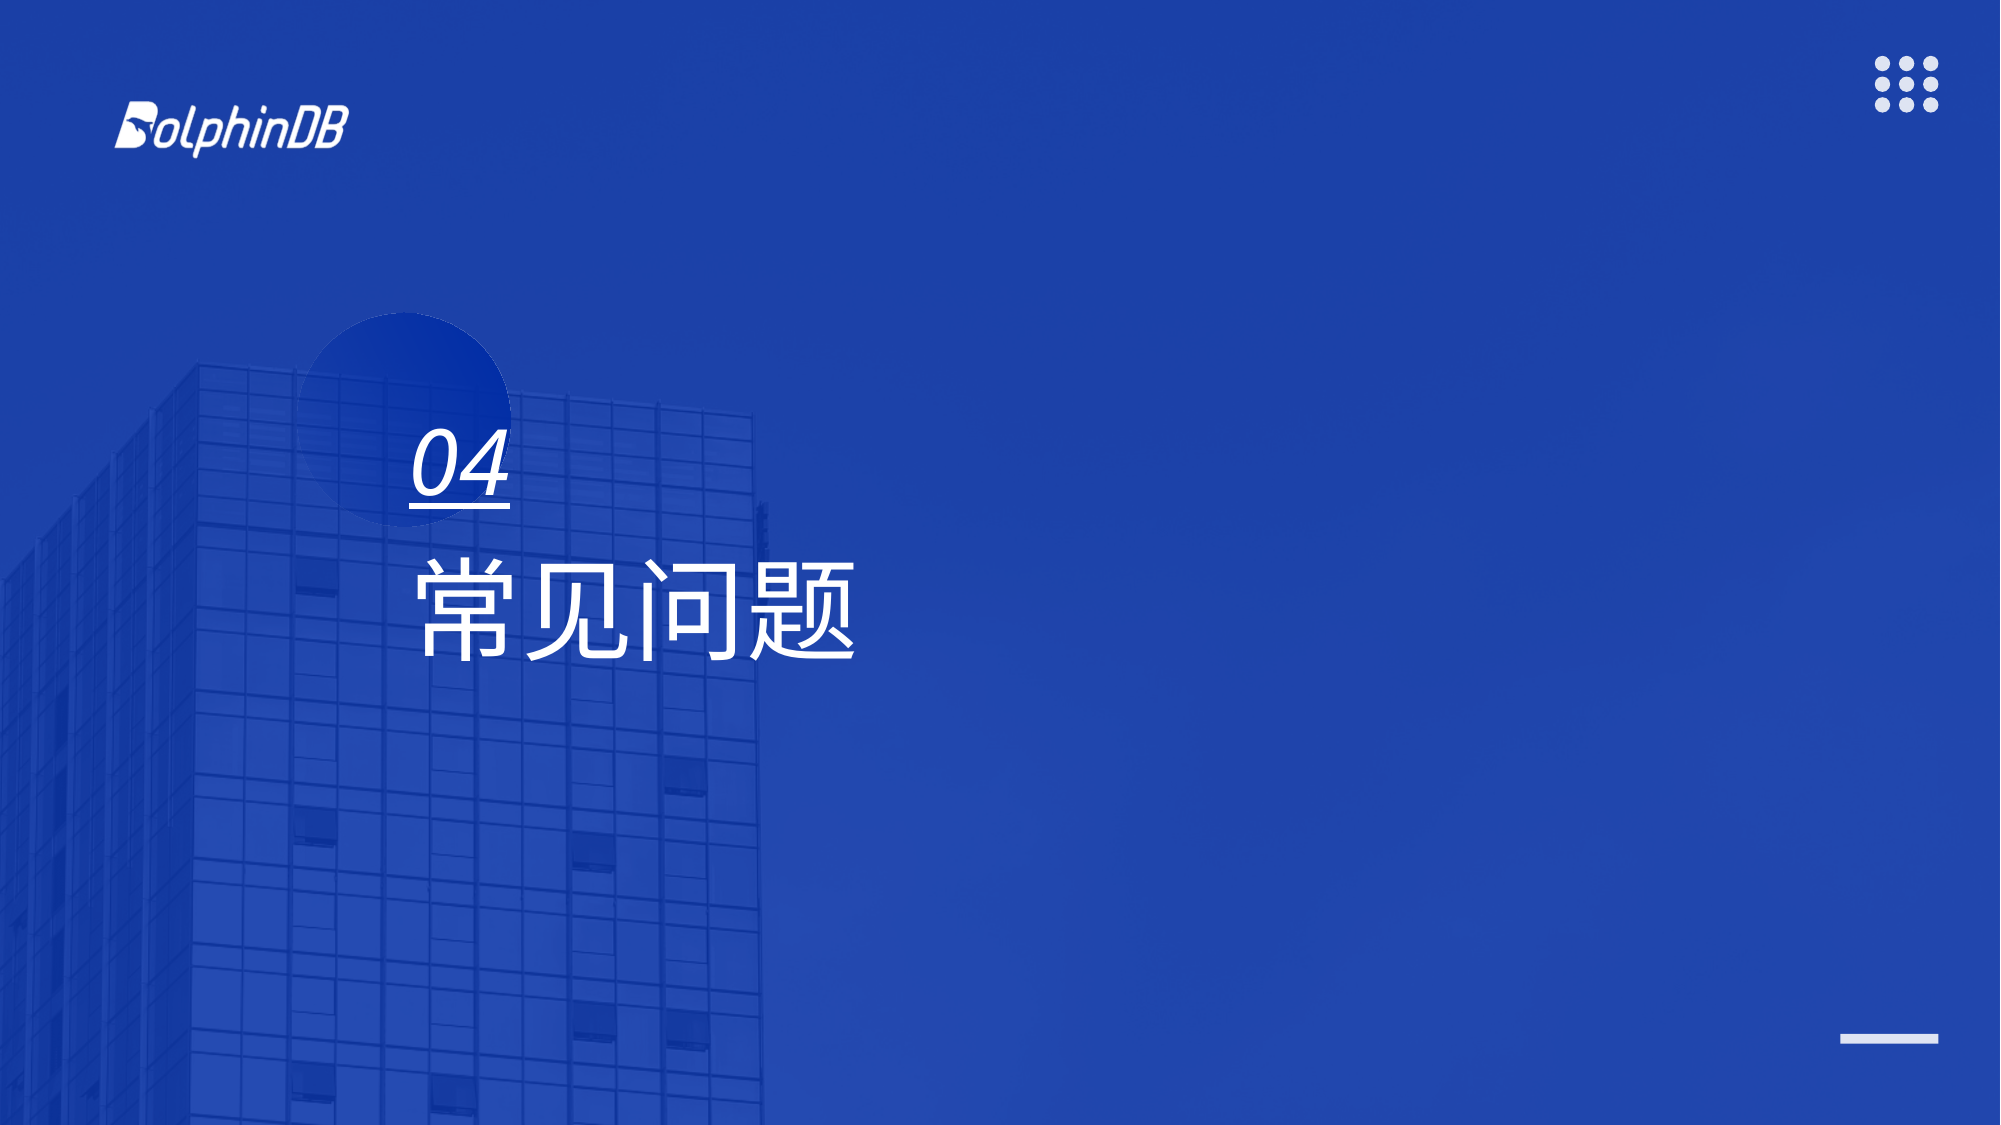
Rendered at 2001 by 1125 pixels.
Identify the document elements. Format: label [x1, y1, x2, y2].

text_box [1874, 55, 1939, 113]
picture [0, 0, 2000, 1125]
